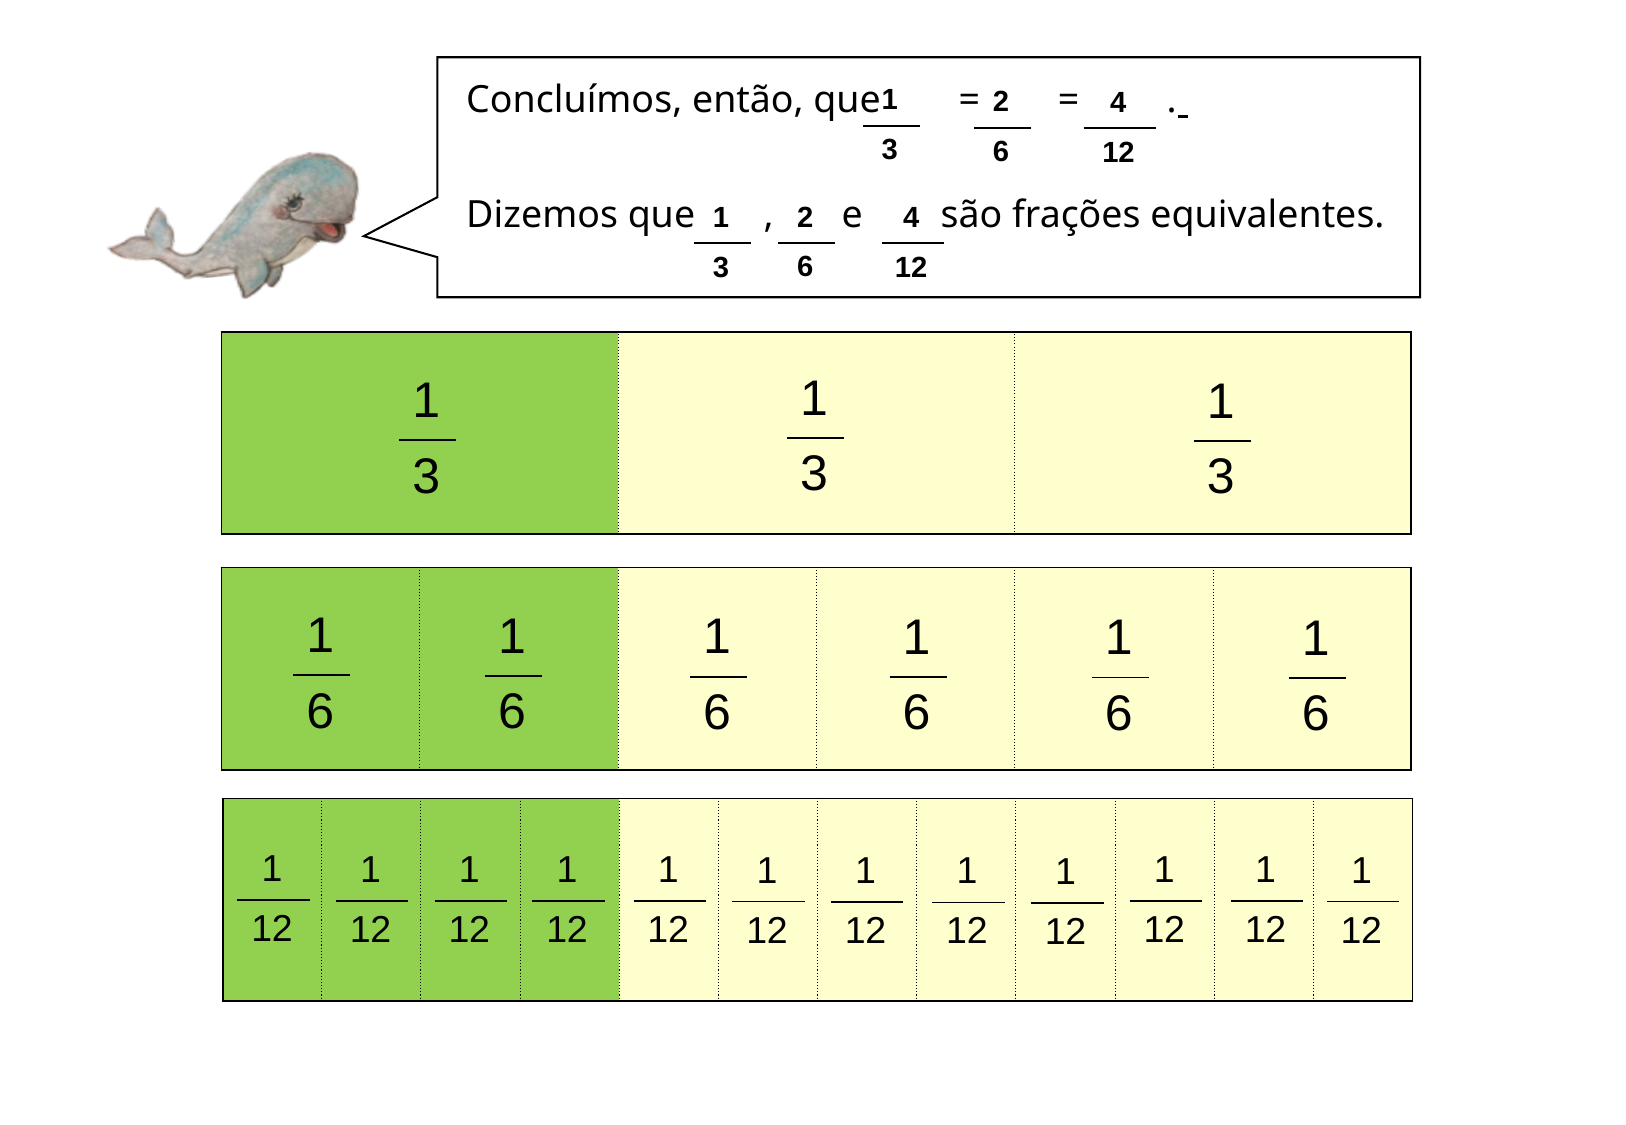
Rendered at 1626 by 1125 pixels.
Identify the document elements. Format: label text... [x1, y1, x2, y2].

table_cell 12 [237, 901, 310, 1005]
table_header 1 [732, 842, 805, 901]
table_cell 12 [435, 902, 507, 1006]
table_header 1 [1092, 602, 1149, 677]
table_header 1 [532, 841, 605, 900]
table_header 1 [787, 363, 844, 437]
table_header [420, 568, 618, 769]
table_cell 3 [787, 439, 844, 514]
table_header 1 [1289, 603, 1346, 677]
table_header [818, 799, 917, 1000]
table_cell 3 [399, 441, 456, 516]
table_header [1214, 799, 1313, 1000]
table_header [718, 799, 818, 1000]
table_cell 3 [694, 244, 751, 293]
table_header 1 [863, 76, 920, 125]
table_header 1 [336, 841, 408, 900]
table_cell 12 [1231, 902, 1303, 1006]
table_header [1213, 568, 1410, 769]
table_cell 6 [890, 678, 947, 753]
table_cell 6 [778, 244, 835, 293]
table_header [1015, 568, 1213, 769]
table_header 1 [399, 365, 456, 439]
table_header [618, 333, 1015, 533]
table_header [1115, 799, 1214, 1000]
picture [87, 140, 388, 314]
table_header 1 [1194, 366, 1251, 440]
table_cell 12 [882, 244, 944, 328]
table_cell 3 [1194, 442, 1251, 517]
table_header 1 [435, 841, 507, 900]
table_header [618, 568, 816, 769]
table_cell 12 [1130, 902, 1202, 1006]
table_header [224, 799, 322, 1000]
table_header [520, 799, 619, 1000]
table_header 1 [932, 843, 1005, 902]
table_cell 6 [485, 677, 542, 752]
table_header 1 [634, 841, 706, 900]
text_box [1020, 324, 1415, 431]
table_header [1015, 333, 1410, 533]
table_header 1 [1031, 843, 1104, 902]
table_cell 12 [1031, 904, 1104, 1008]
table_header 1 [237, 840, 310, 899]
table_header 1 [690, 601, 747, 676]
table_cell 12 [932, 903, 1005, 1008]
table_cell 12 [1084, 129, 1156, 213]
table_header 1 [1231, 841, 1303, 900]
table_header 2 [974, 78, 1031, 127]
table_cell 12 [634, 902, 706, 1006]
table_cell 12 [831, 903, 903, 1007]
table_header 2 [778, 193, 835, 242]
table_header [619, 799, 718, 1000]
table_cell 6 [1289, 679, 1346, 754]
table_header 1 [1130, 841, 1202, 900]
text_box Concluímos, então, que = = . Dizemos que , e são frações equivalentes. [383, 56, 1422, 299]
table_header 4 [882, 193, 944, 242]
table_header 1 [293, 600, 350, 674]
table_cell 6 [293, 676, 350, 751]
table_header [917, 799, 1016, 1000]
table_header [816, 568, 1015, 769]
table_header 4 [1084, 78, 1156, 127]
table_cell 12 [732, 902, 805, 1007]
table_header [222, 568, 420, 769]
table_header 1 [831, 842, 903, 901]
table_cell 6 [974, 129, 1031, 178]
table_cell 12 [1327, 902, 1399, 1007]
table_cell 12 [336, 902, 408, 1006]
table_header [222, 333, 618, 533]
table_cell 3 [863, 127, 920, 176]
table_header 1 [485, 601, 542, 675]
table_cell 12 [532, 902, 605, 1006]
table_header 1 [890, 602, 947, 676]
table_cell 6 [1092, 678, 1149, 753]
table_header 1 [1327, 842, 1399, 901]
table_cell 6 [690, 678, 747, 752]
table_header [421, 799, 520, 1000]
table_header 1 [694, 193, 751, 242]
table_header [1016, 799, 1115, 1000]
table_header [322, 799, 421, 1000]
table_header [1313, 799, 1412, 1000]
